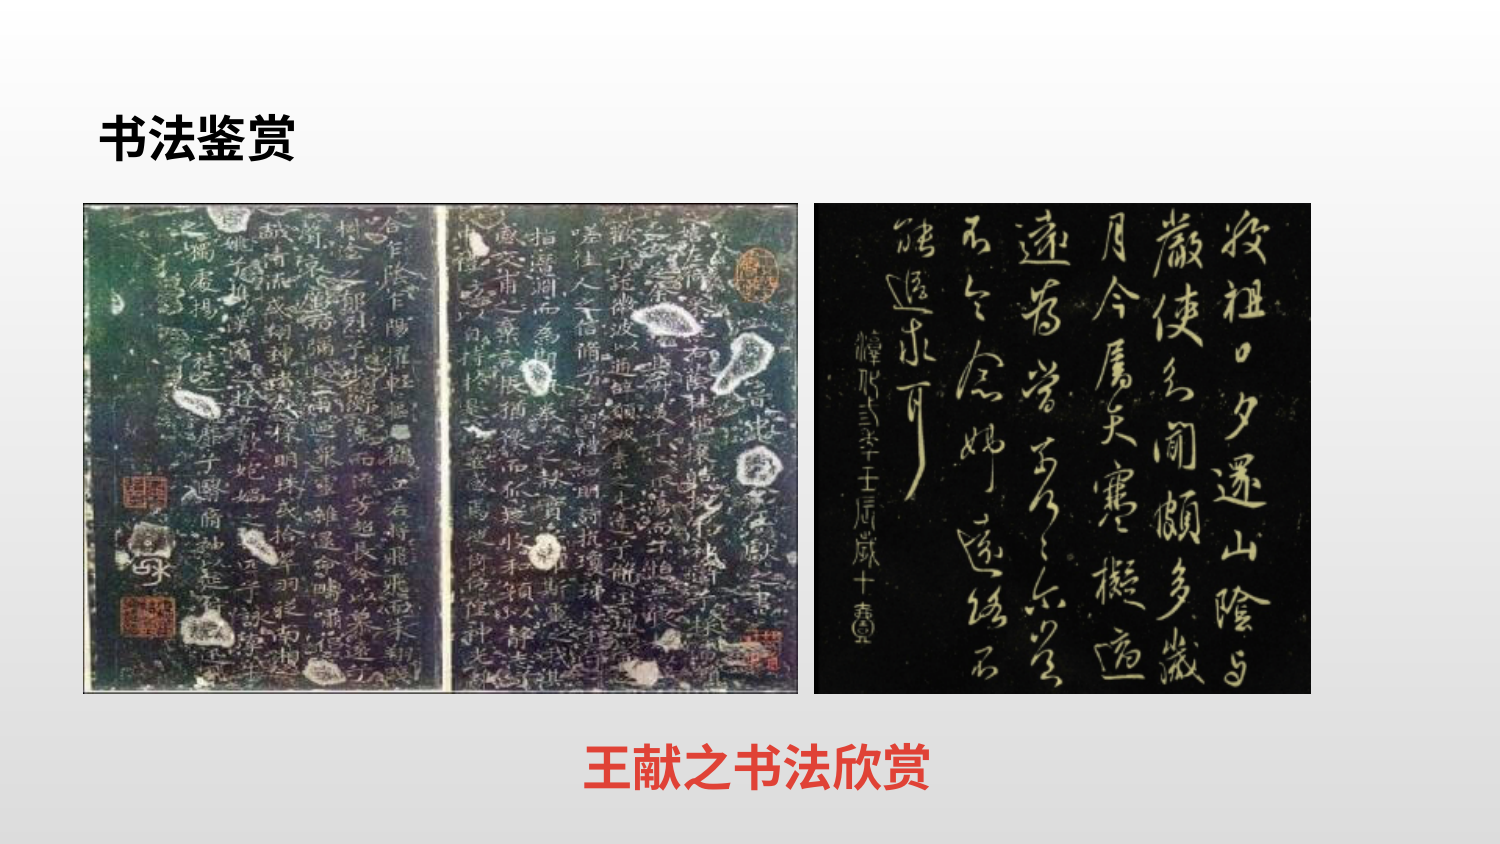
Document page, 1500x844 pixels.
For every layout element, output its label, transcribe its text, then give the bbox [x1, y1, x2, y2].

picture [814, 203, 1311, 694]
picture [83, 203, 798, 694]
text_box 书法鉴赏 [85, 102, 523, 174]
text_box 王献之书法欣赏 [571, 700, 1005, 802]
